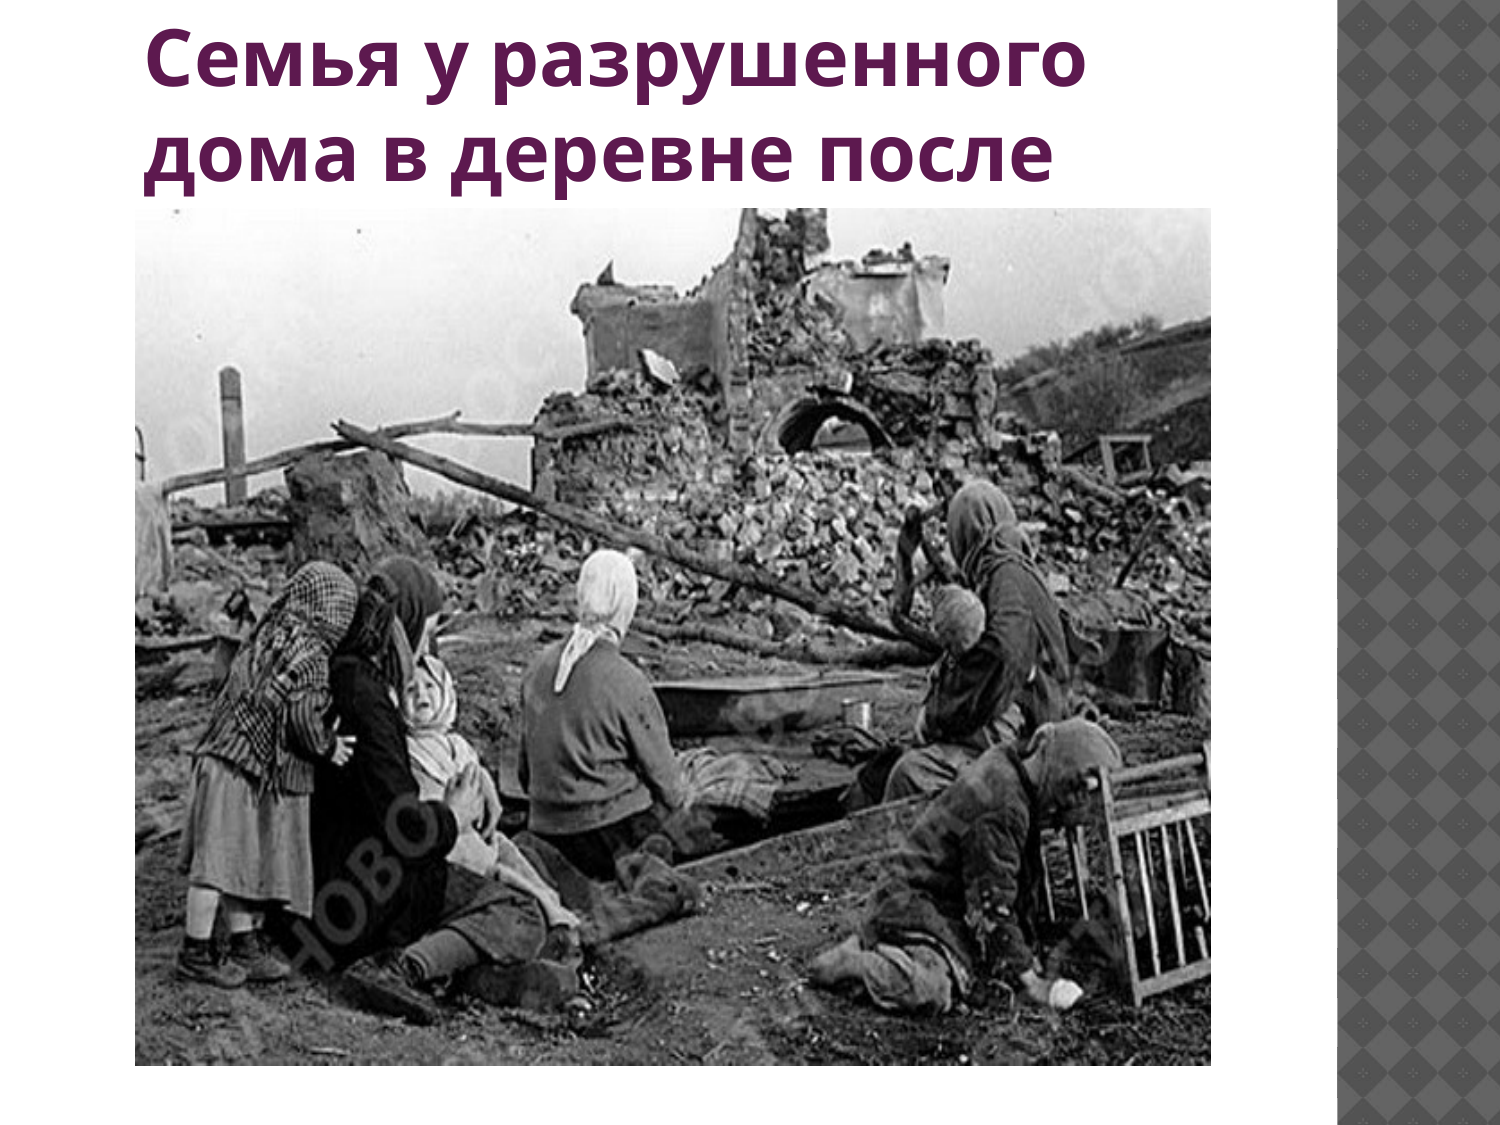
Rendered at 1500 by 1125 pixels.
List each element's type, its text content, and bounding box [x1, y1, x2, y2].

picture [135, 207, 1211, 1066]
picture [1337, 0, 1500, 1125]
title Семья у разрушенного дома в деревне после авианалета [128, 0, 1263, 188]
